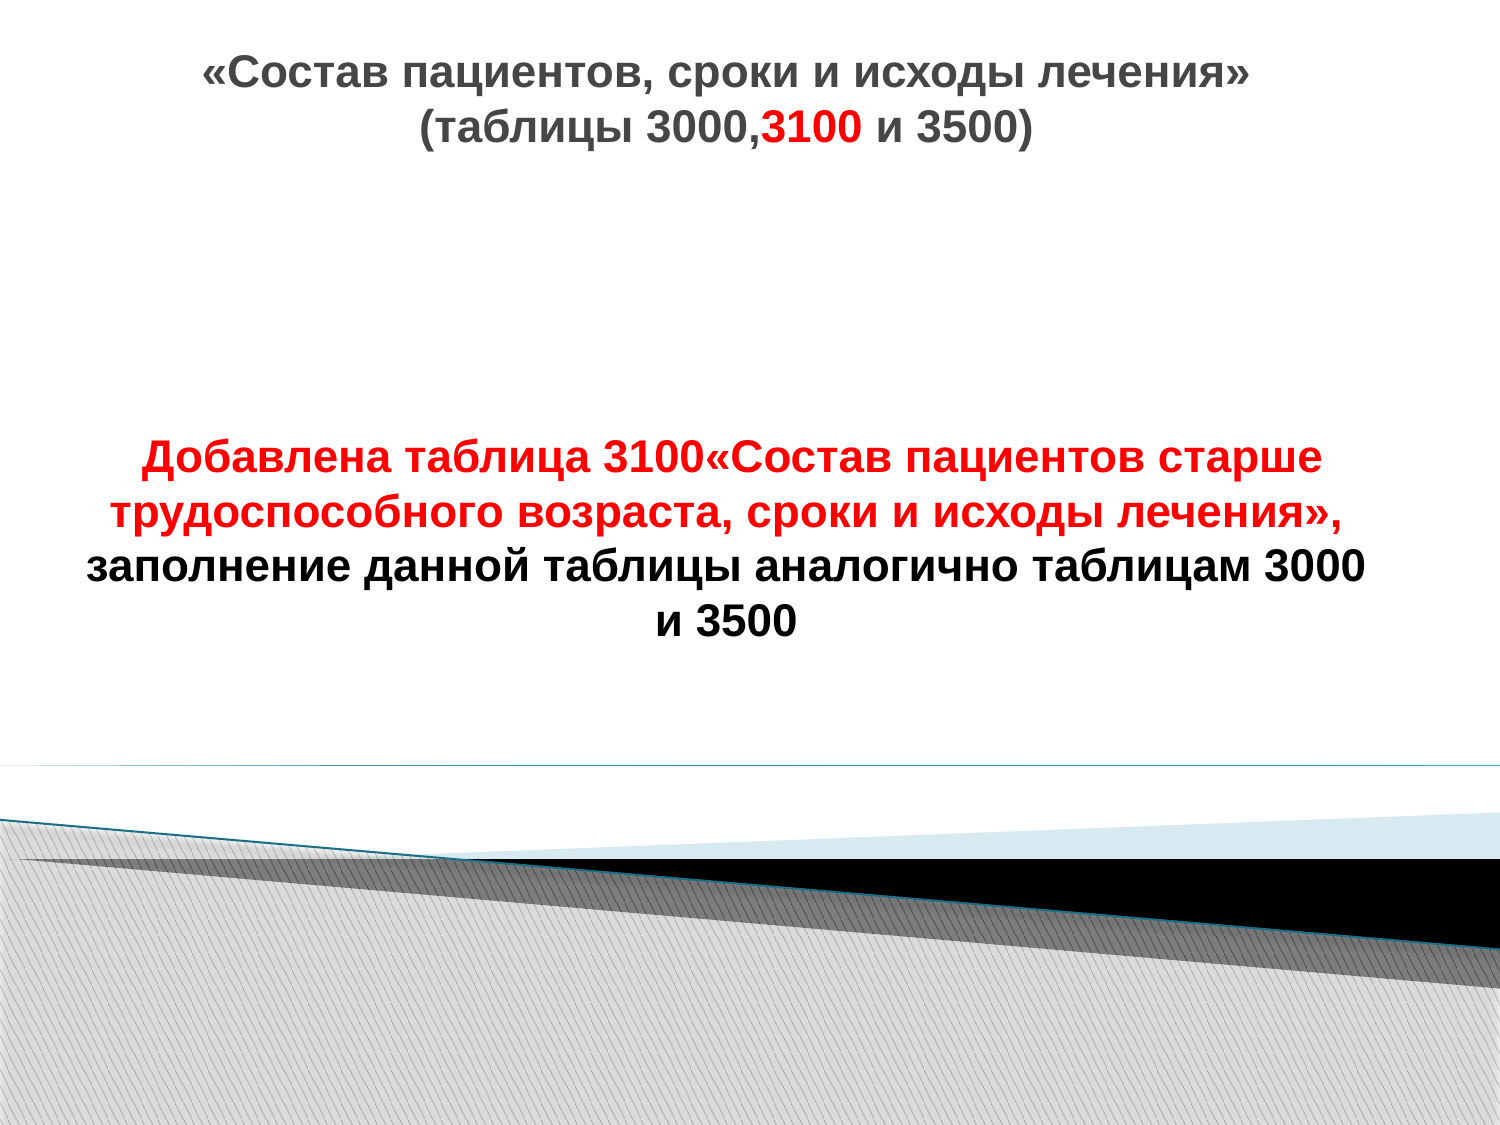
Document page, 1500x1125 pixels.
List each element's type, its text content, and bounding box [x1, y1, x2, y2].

picture [5, 859, 1500, 989]
title «Состав пациентов, сроки и исходы лечения» (таблицы 3000,3100 и 3500) Добавлена таблица 3100«Состав пациентов старше трудоспособного возраста, сроки и исходы лечения», заполнение данной таблицы аналогично таблицам 3000 и 3500 [53, 30, 1400, 764]
